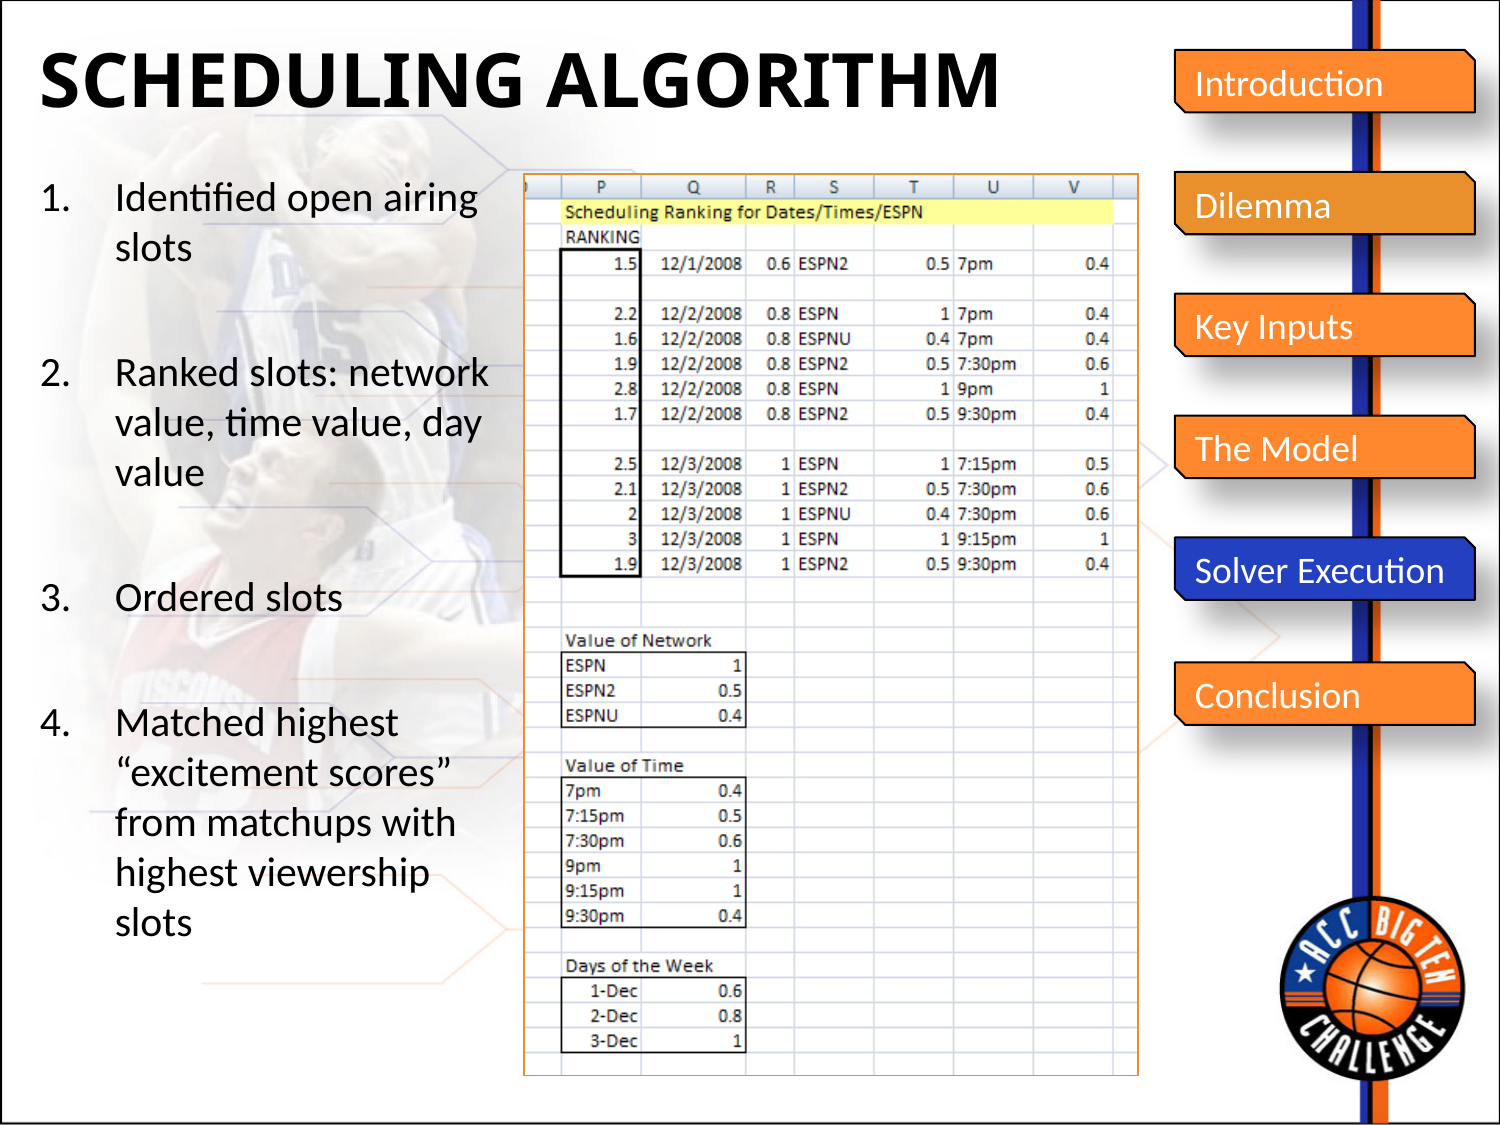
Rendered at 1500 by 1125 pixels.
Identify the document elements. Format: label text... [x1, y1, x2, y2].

text_box Identified open airing slots Ranked slots: network value, time value, day value Ordered slots Matched highest “excitement scores” from matchups with highest viewership slots [24, 162, 513, 953]
text_box Dilemma [1172, 169, 1478, 237]
text_box Introduction [1172, 47, 1478, 115]
text_box Conclusion [1172, 660, 1478, 727]
text_box Key Inputs [1172, 291, 1478, 359]
text_box The Model [1172, 413, 1478, 481]
picture [0, 0, 1500, 1125]
text_box Solver Execution [1172, 535, 1478, 603]
text_box SCHEDULING ALGORITHM [24, 24, 1125, 130]
